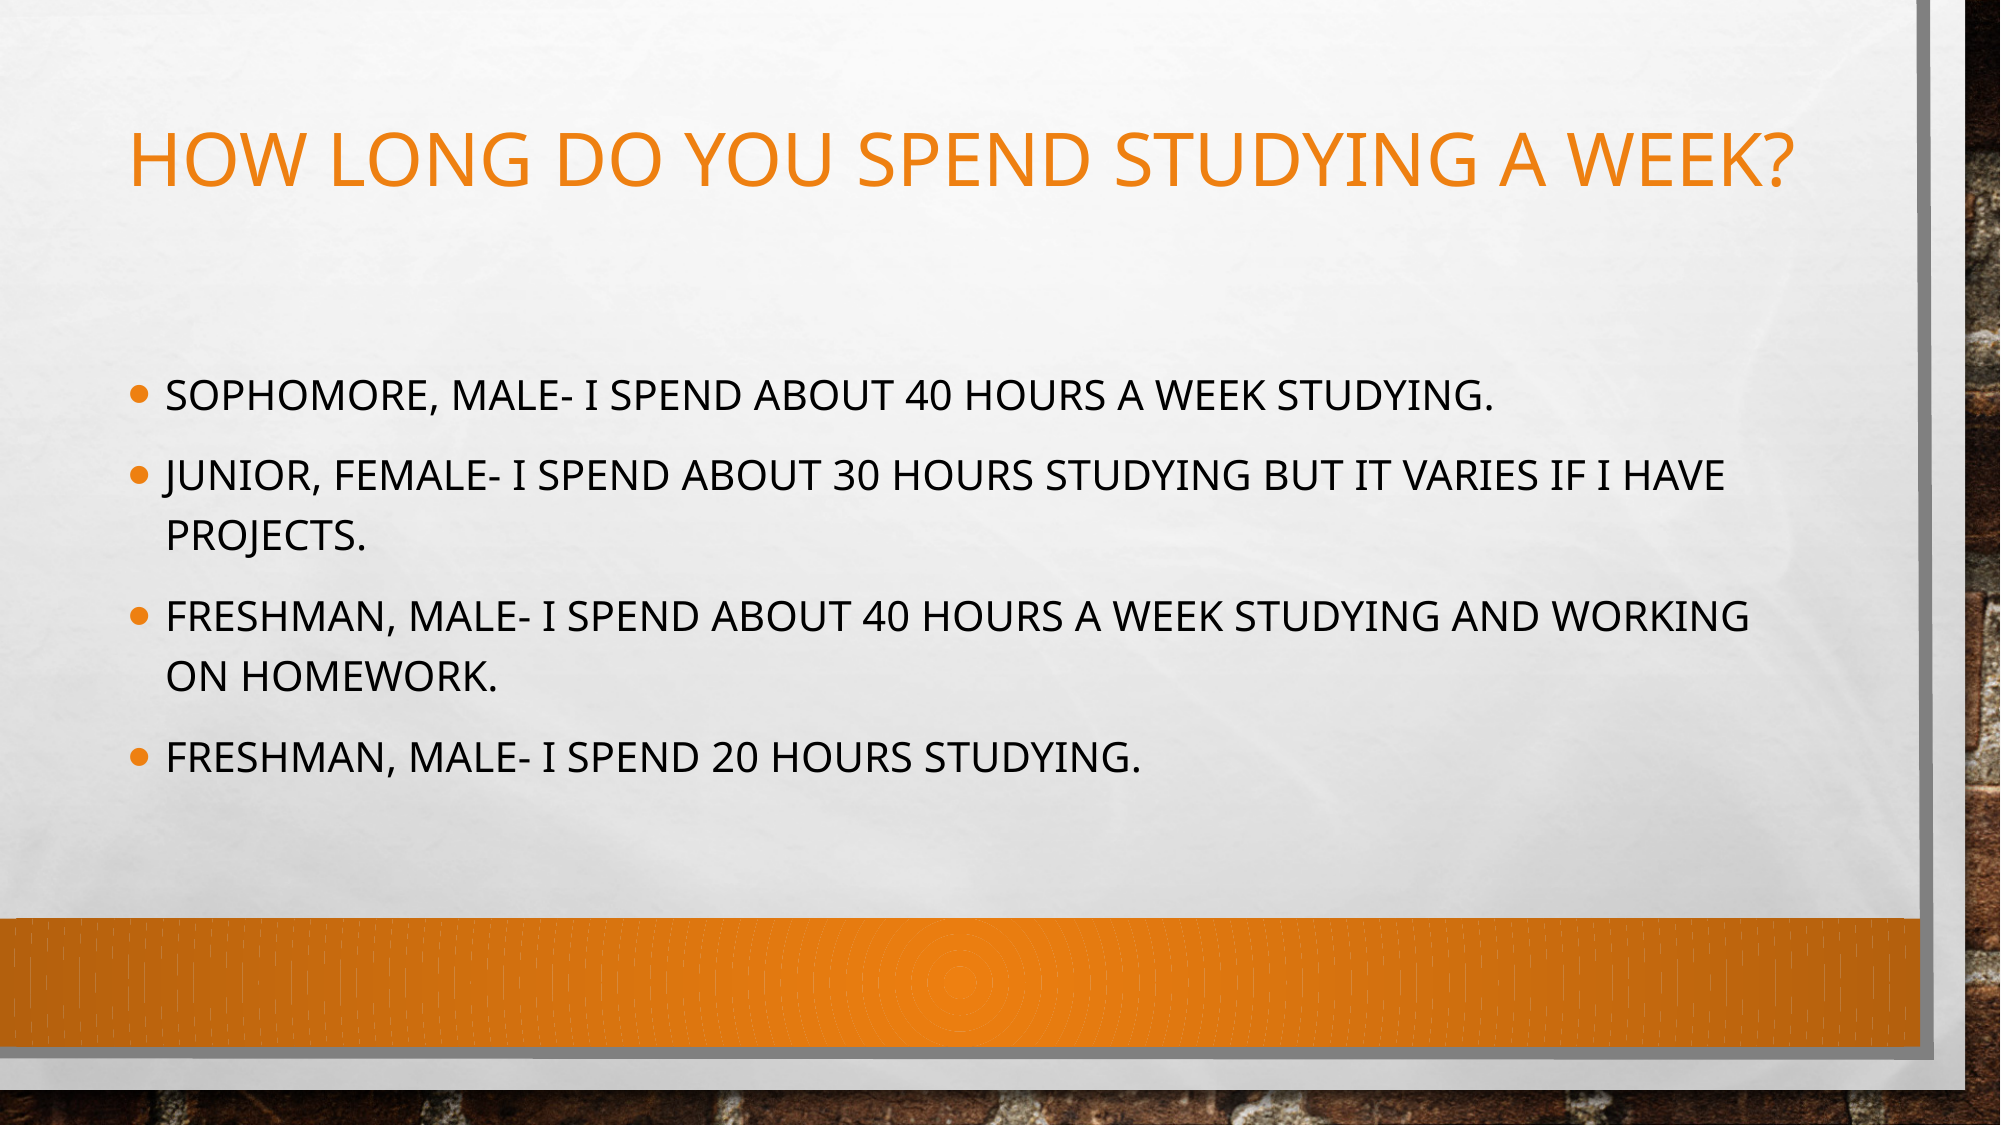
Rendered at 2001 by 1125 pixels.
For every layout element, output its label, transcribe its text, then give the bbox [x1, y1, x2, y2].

picture [0, 0, 2000, 1125]
title How long do you spend studying a week? [112, 112, 1818, 302]
list Sophomore, male- I spend about 40 hours a week studying. Junior, female- I spend about 30 hours studying but it varies if I have projects. Freshman, male- I spend about 40 hours a week studying and working on homework. Freshman, male- I spend 20 hours studying. [112, 338, 1818, 882]
